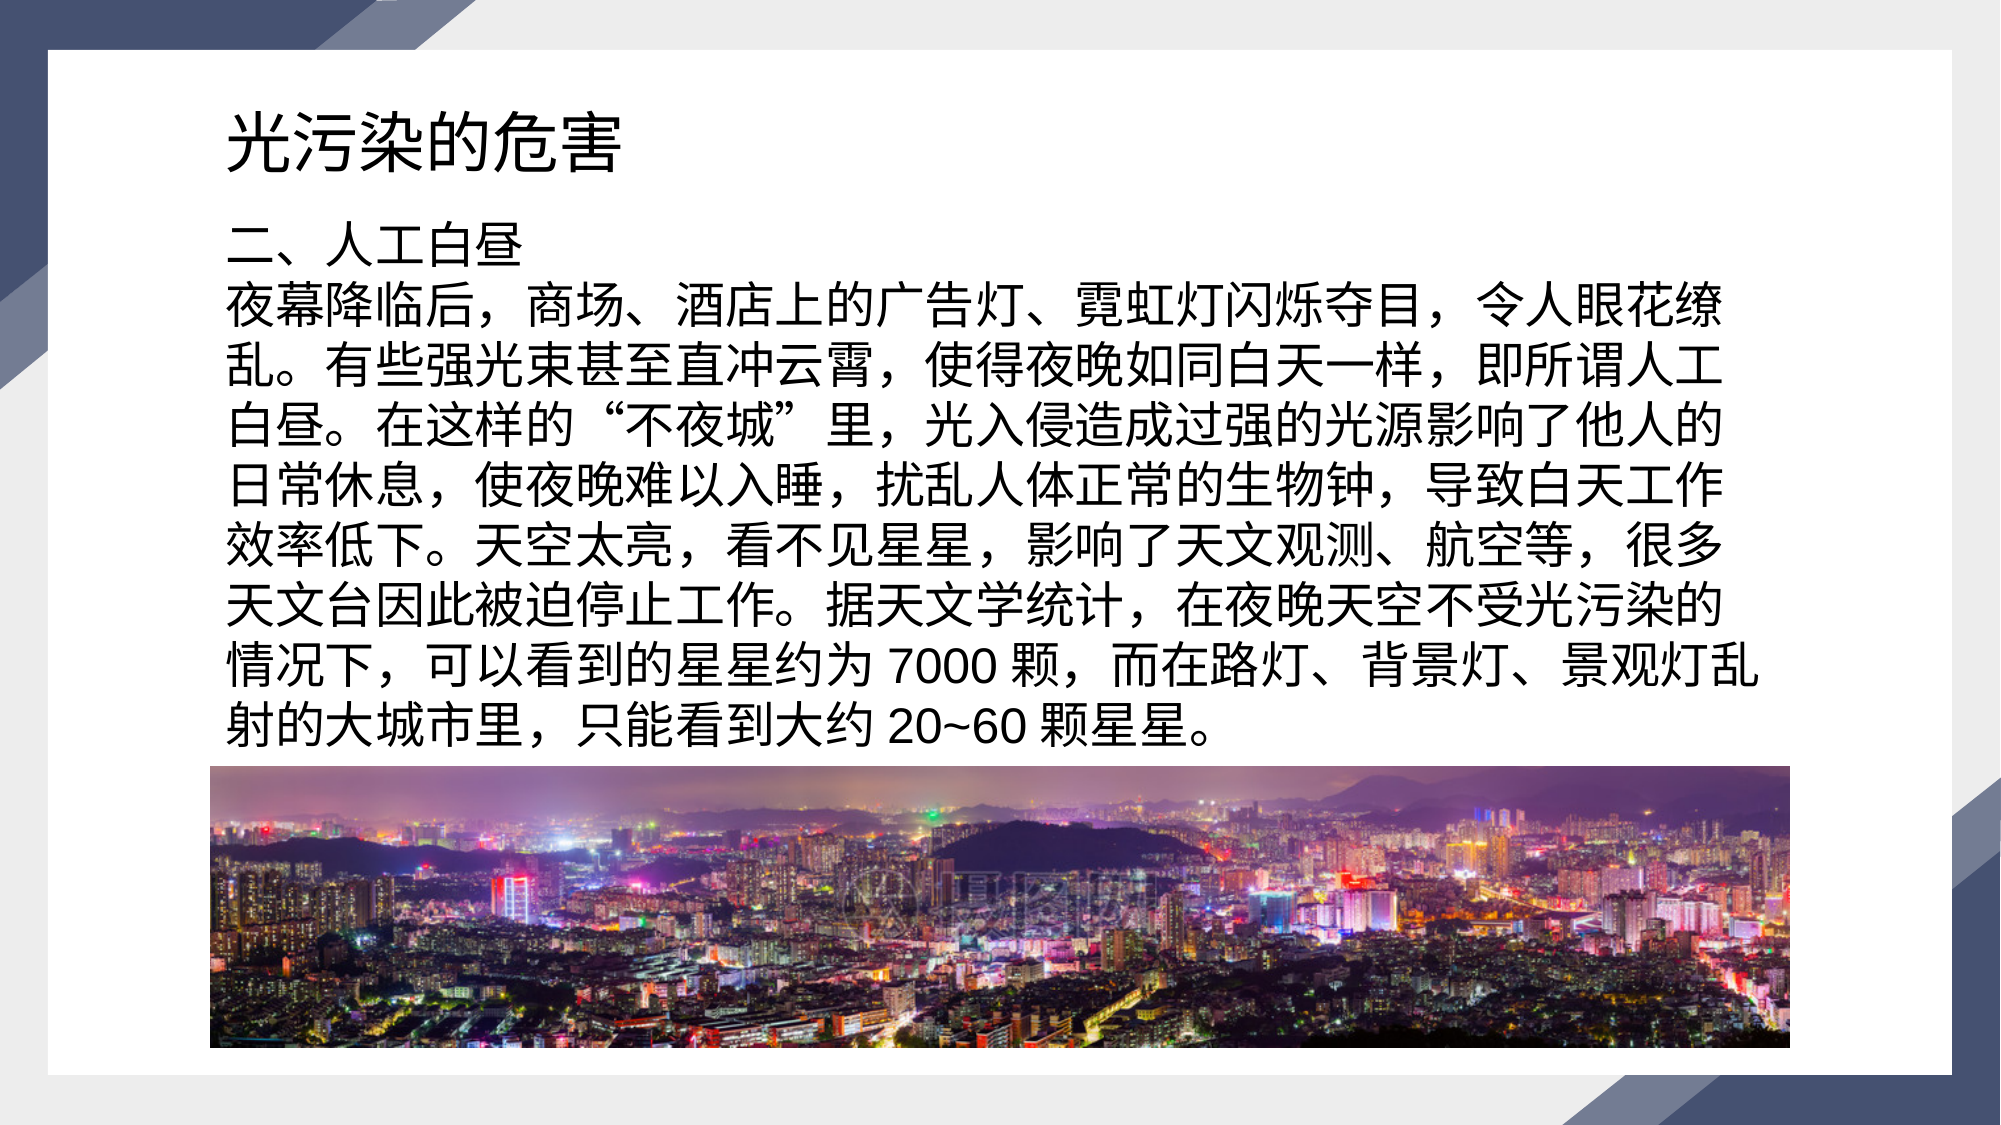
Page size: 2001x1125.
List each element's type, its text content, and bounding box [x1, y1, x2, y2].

title 光污染的危害 [210, 86, 1790, 205]
text_box 二、人工白昼 夜幕降临后，商场、酒店上的广告灯、霓虹灯闪烁夺目，令人眼花缭乱。有些强光束甚至直冲云霄，使得夜晚如同白天一样，即所谓人工白昼。在这样的“不夜城”里，光入侵造成过强的光源影响了他人的日常休息，使夜晚难以入睡，扰乱人体正常的生物钟，导致白天工作效率低下。天空太亮，看不见星星，影响了天文观测、航空等，很多天文台因此被迫停止工作。据天文学统计，在夜晚天空不受光污染的情况下，可以看到的星星约为7000颗，而在路灯、背景灯、景观灯乱射的大城市里，只能看到大约20~60颗星星。 [210, 205, 1790, 761]
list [210, 766, 1790, 1048]
